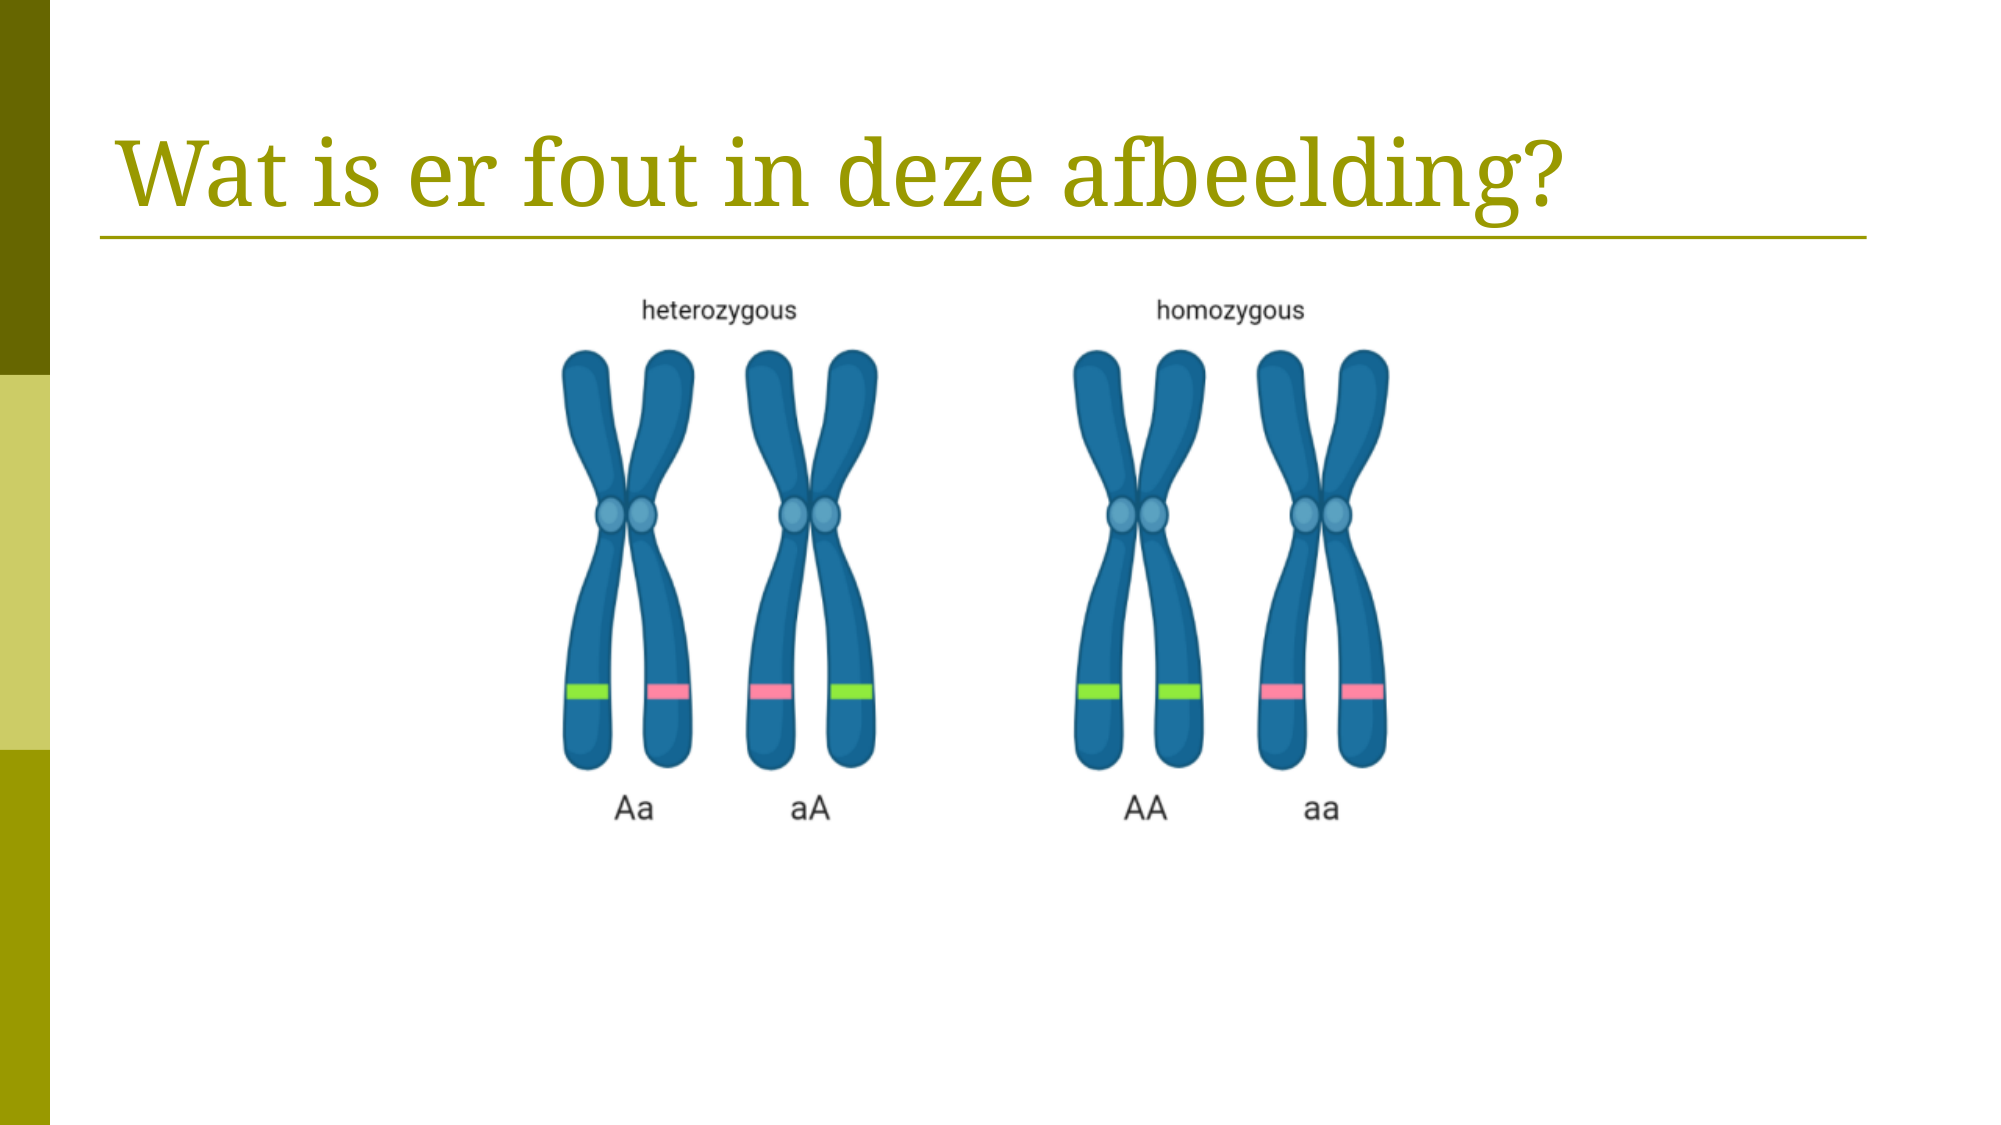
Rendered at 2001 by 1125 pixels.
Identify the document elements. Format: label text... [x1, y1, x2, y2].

title Wat is er fout in deze afbeelding? [99, 45, 1900, 233]
picture [523, 275, 1477, 850]
